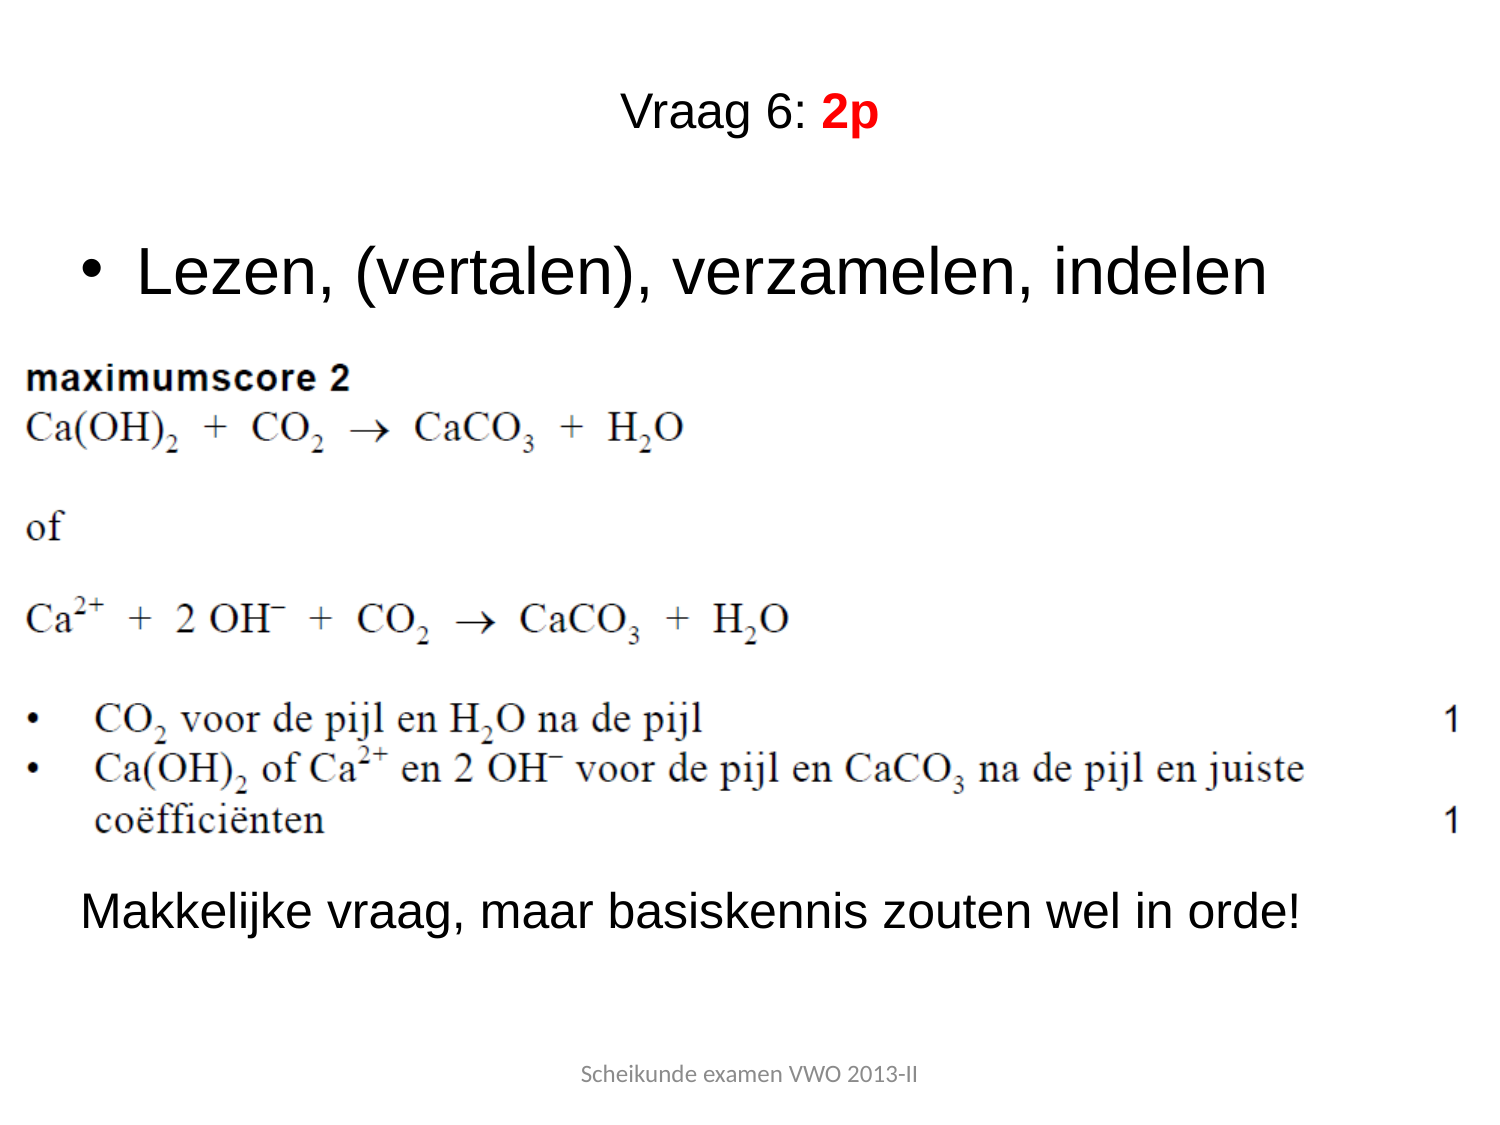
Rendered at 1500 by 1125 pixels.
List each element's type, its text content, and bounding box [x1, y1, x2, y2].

footer Scheikunde examen VWO 2013-II [512, 1042, 988, 1103]
list Lezen, (vertalen), verzamelen, indelen Makkelijke vraag, maar basiskennis zouten wel in orde! [64, 219, 1415, 360]
list Lezen, (vertalen), verzamelen, indelen Makkelijke vraag, maar basiskennis zouten wel in orde! [64, 882, 1415, 1005]
picture [0, 361, 1483, 874]
title Vraag 6: 2p [75, 45, 1425, 173]
